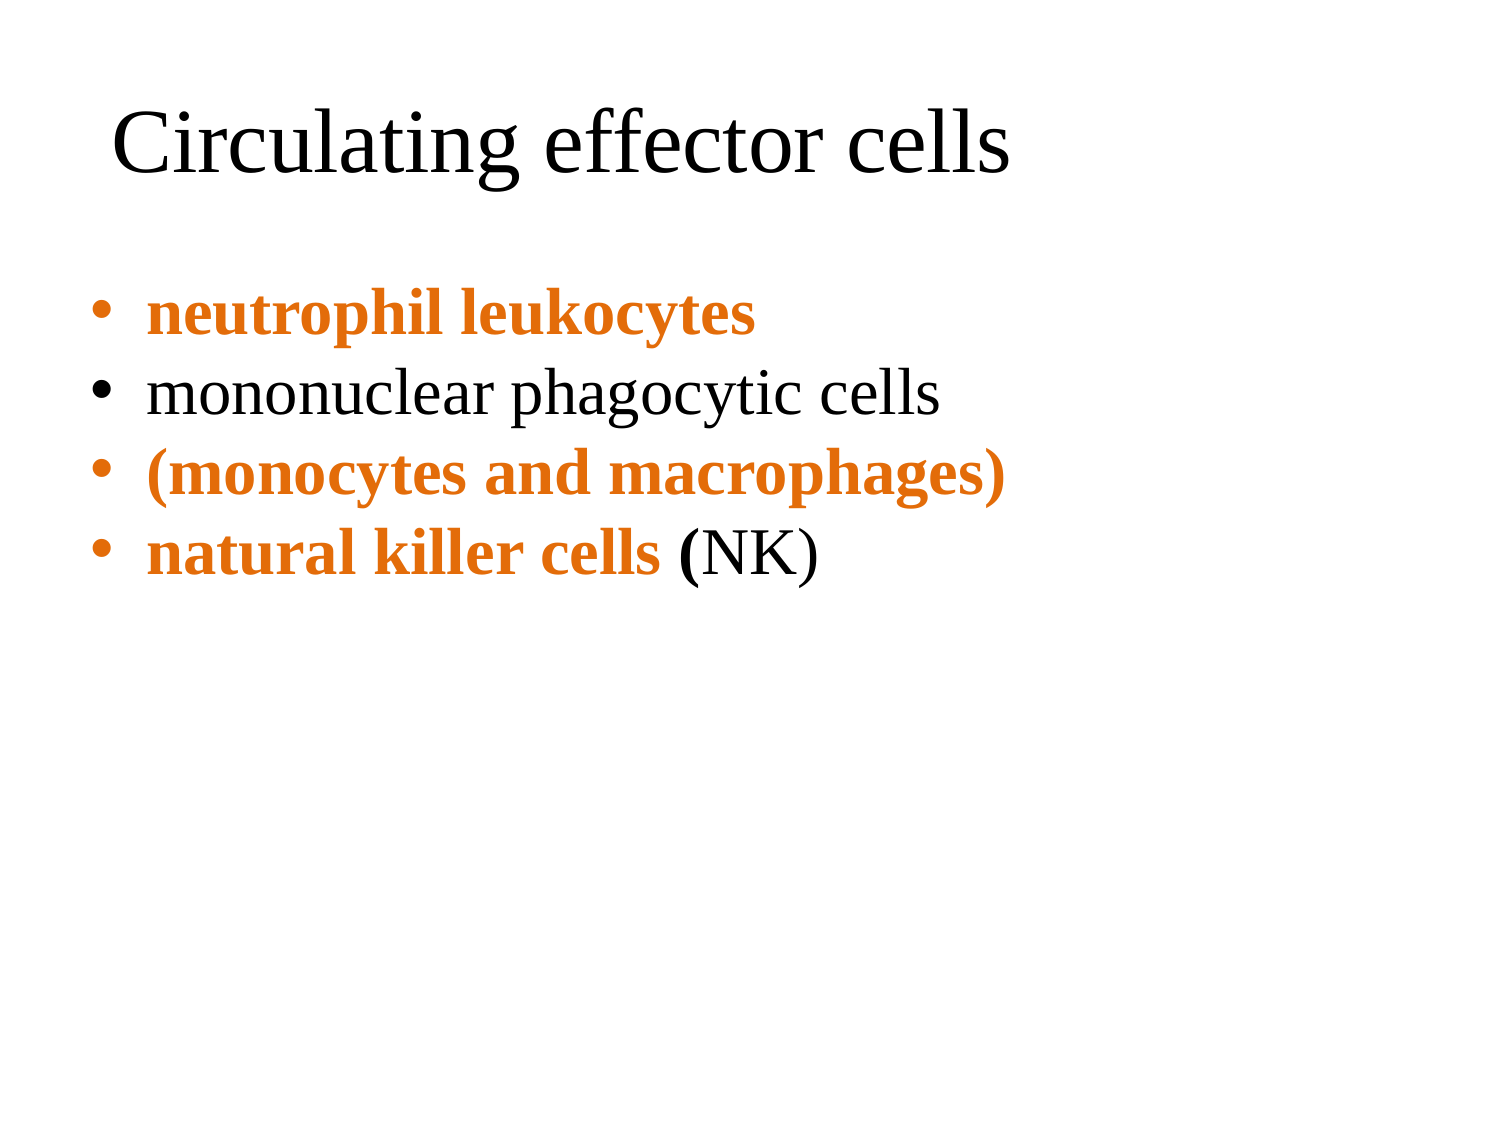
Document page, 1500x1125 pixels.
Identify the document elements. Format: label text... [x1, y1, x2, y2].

text_box neutrophil leukocytes mononuclear phagocytic cells (monocytes and macrophages) natural killer cells (NK) [87, 267, 1356, 588]
title Circulating effector cells [102, 36, 1398, 269]
